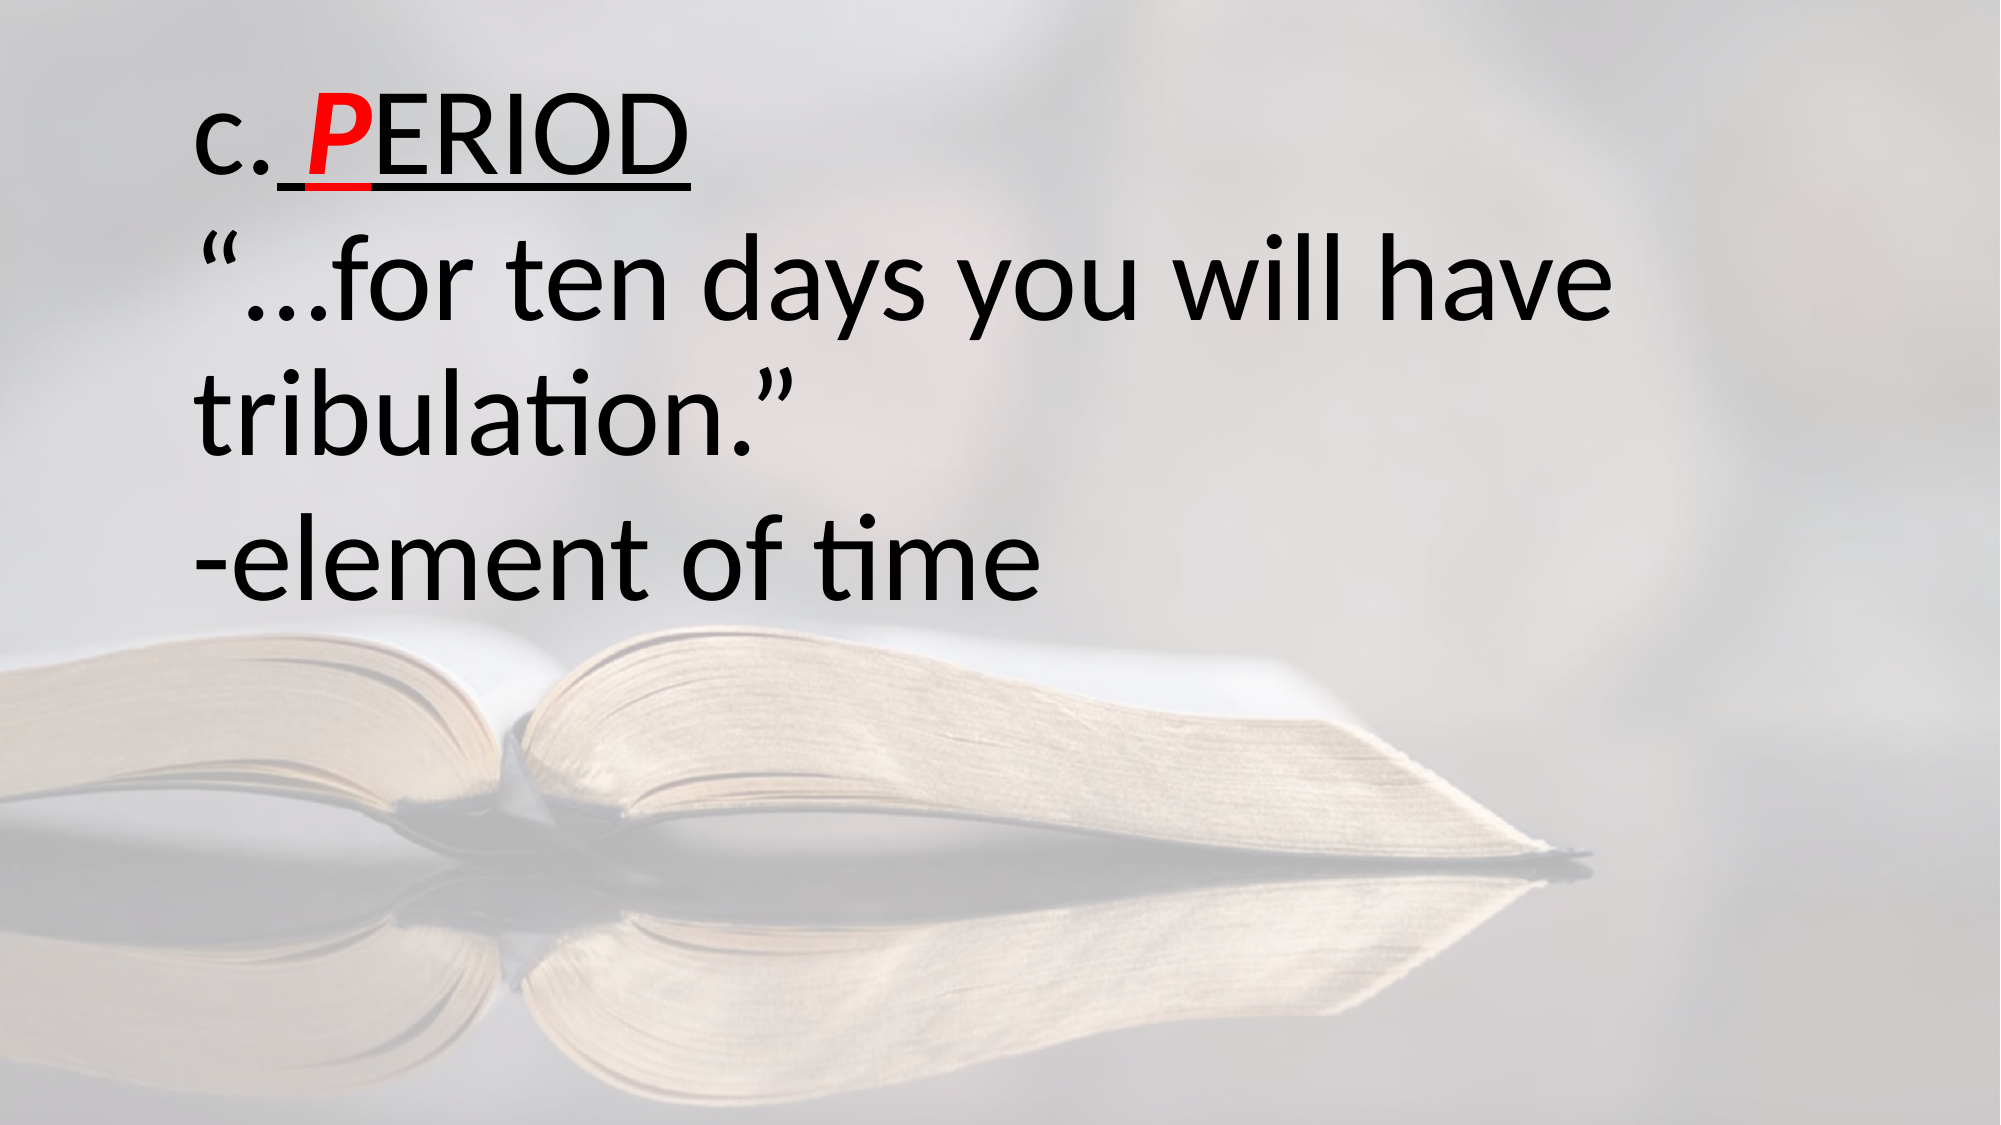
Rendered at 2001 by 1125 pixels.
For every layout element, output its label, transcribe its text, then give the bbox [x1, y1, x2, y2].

list c. PERIOD “…for ten days you will have tribulation.” -element of time [102, 59, 1828, 774]
